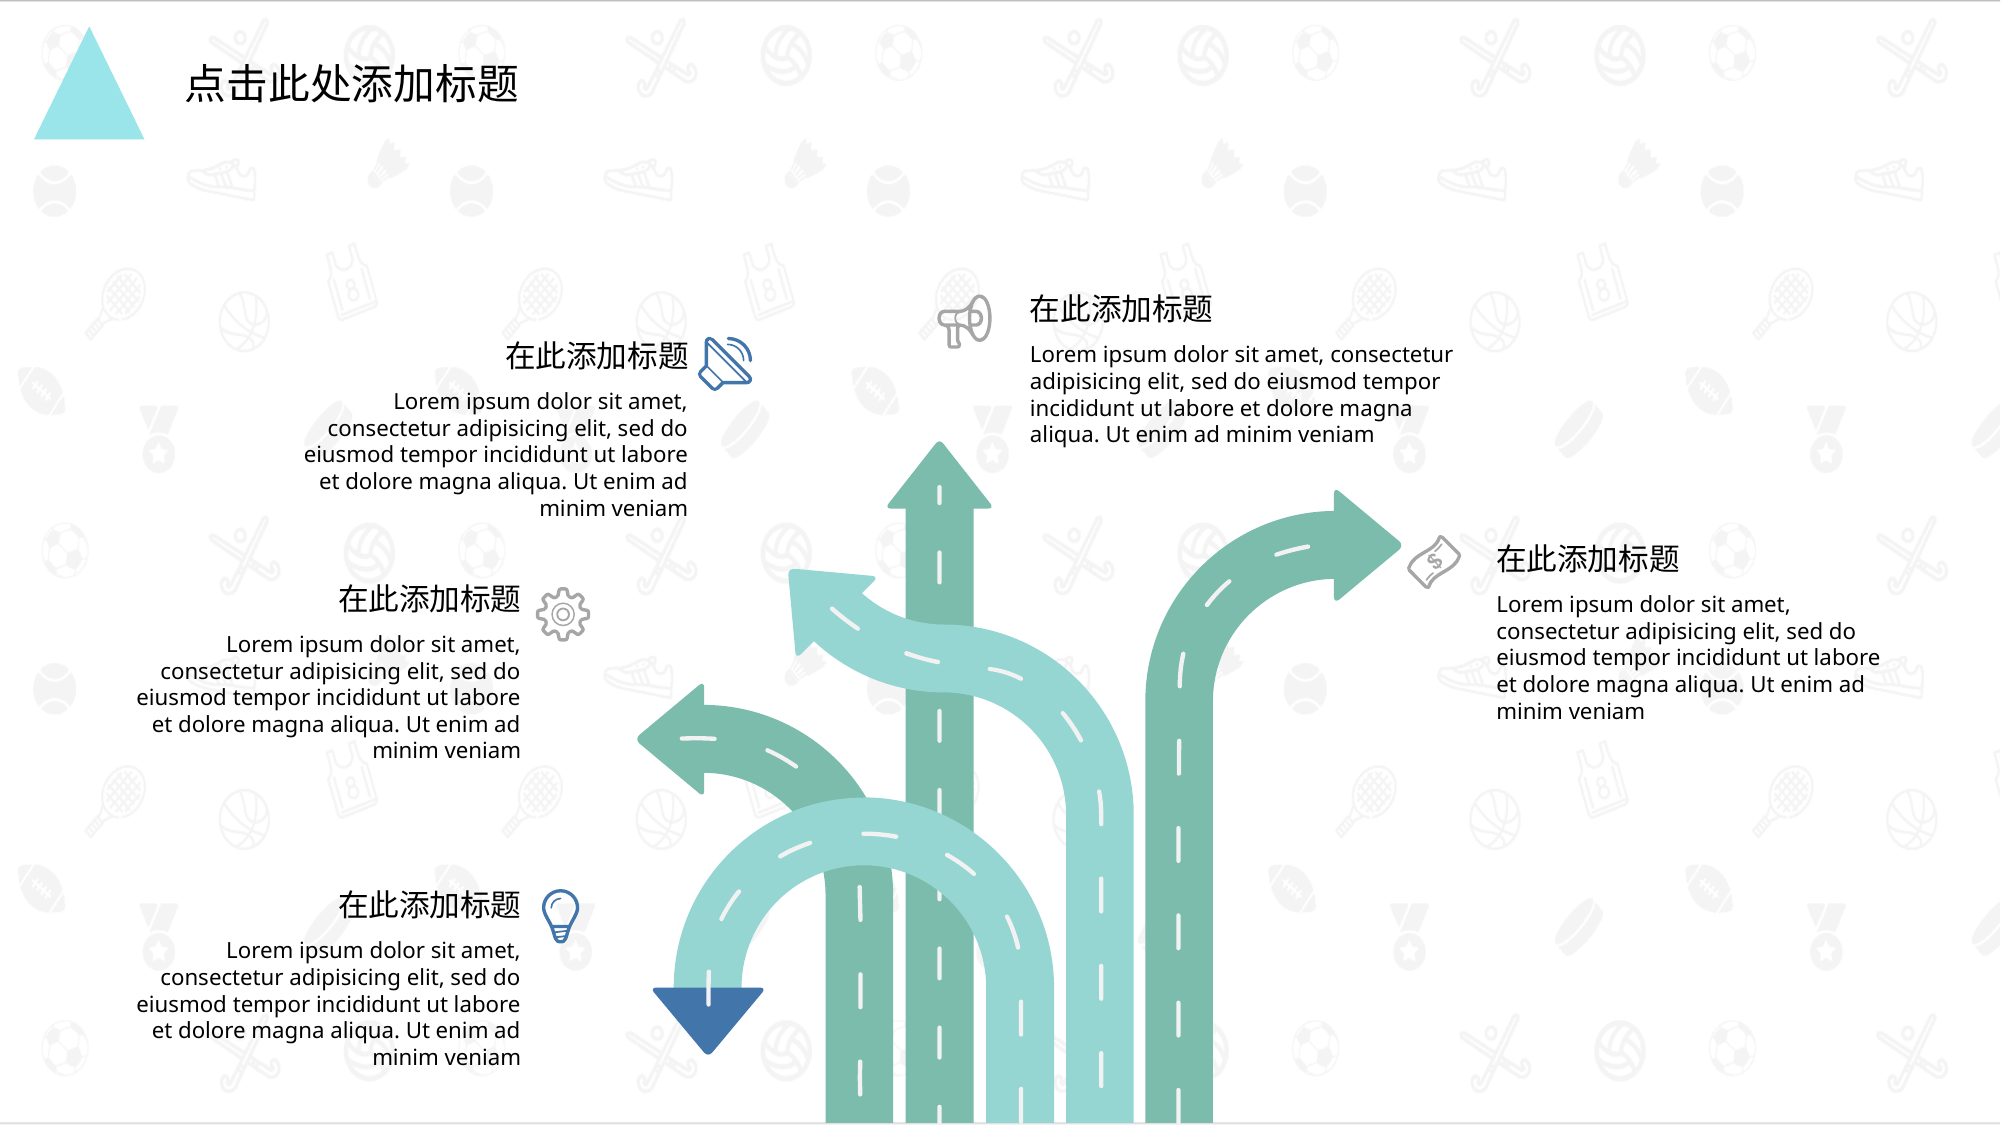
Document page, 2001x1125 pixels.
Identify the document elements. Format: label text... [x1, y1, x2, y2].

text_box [704, 336, 753, 392]
text_box 点击此处添加标题 [170, 50, 552, 115]
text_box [1481, 532, 1930, 731]
text_box [937, 294, 992, 349]
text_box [22, 878, 536, 1077]
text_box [636, 440, 1403, 1125]
text_box [32, 23, 147, 141]
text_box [189, 329, 704, 528]
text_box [541, 889, 580, 944]
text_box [1015, 282, 1496, 481]
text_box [536, 587, 591, 642]
picture [0, 0, 2001, 1125]
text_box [22, 572, 536, 771]
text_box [1406, 534, 1462, 590]
